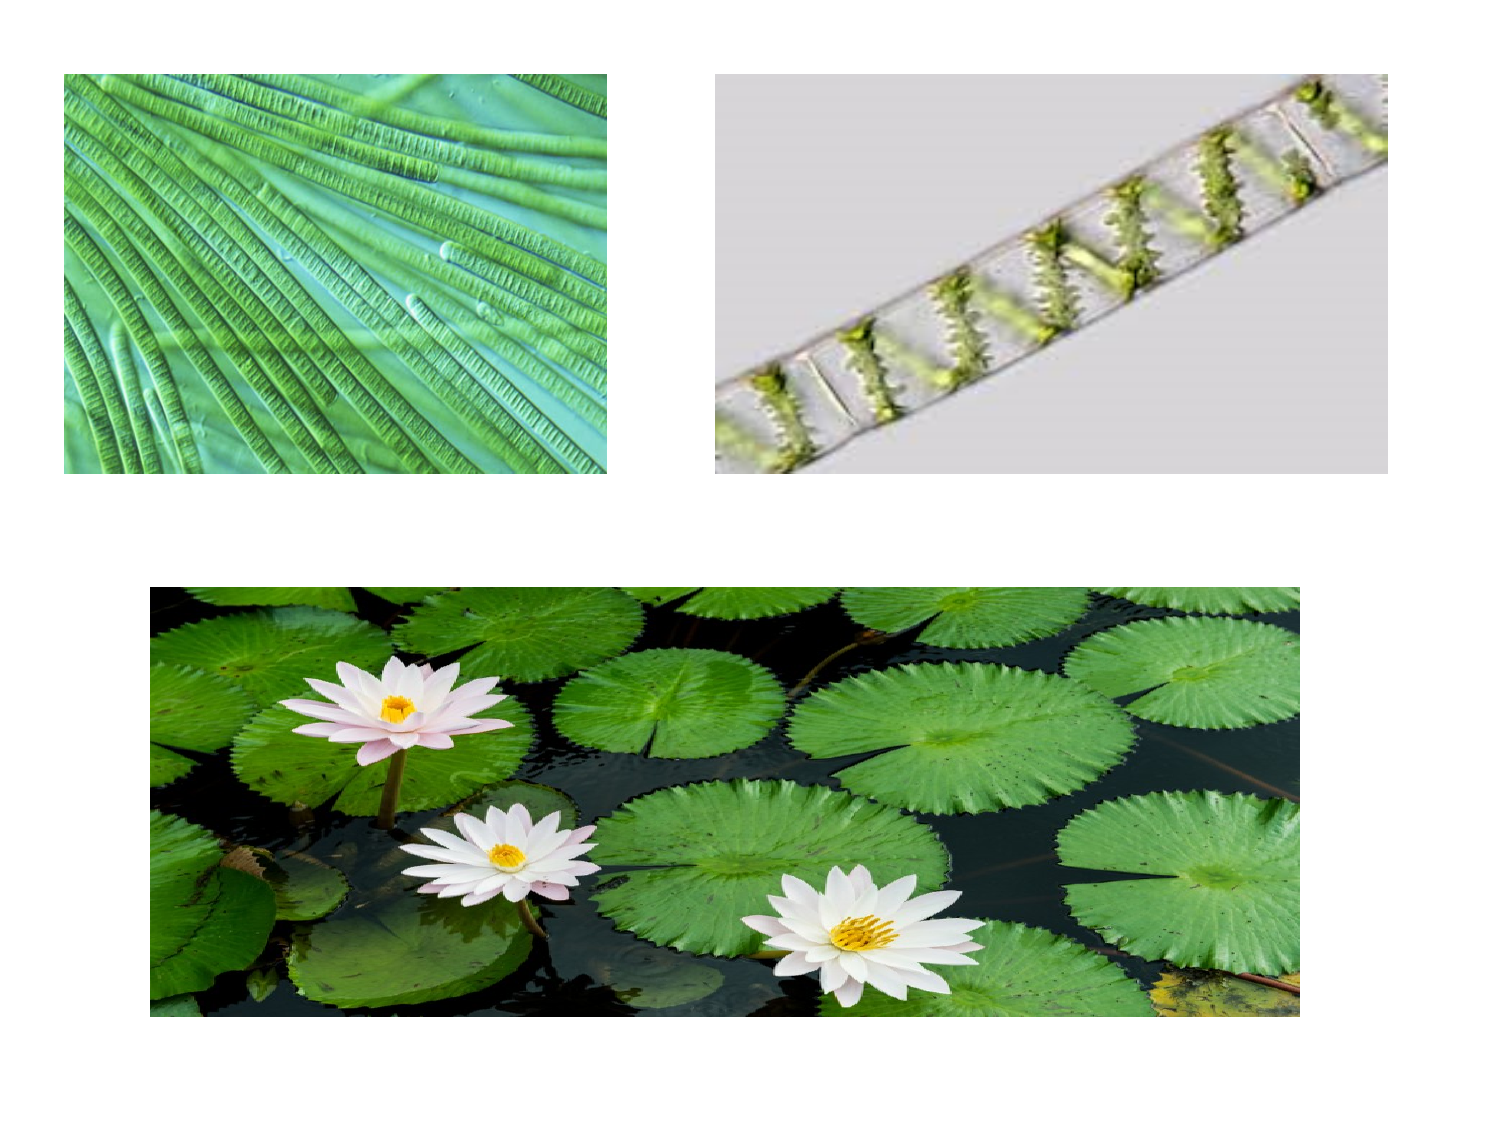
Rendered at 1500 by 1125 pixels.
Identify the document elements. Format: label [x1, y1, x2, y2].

picture [715, 74, 1388, 474]
picture [64, 74, 608, 474]
picture [149, 587, 1301, 1017]
